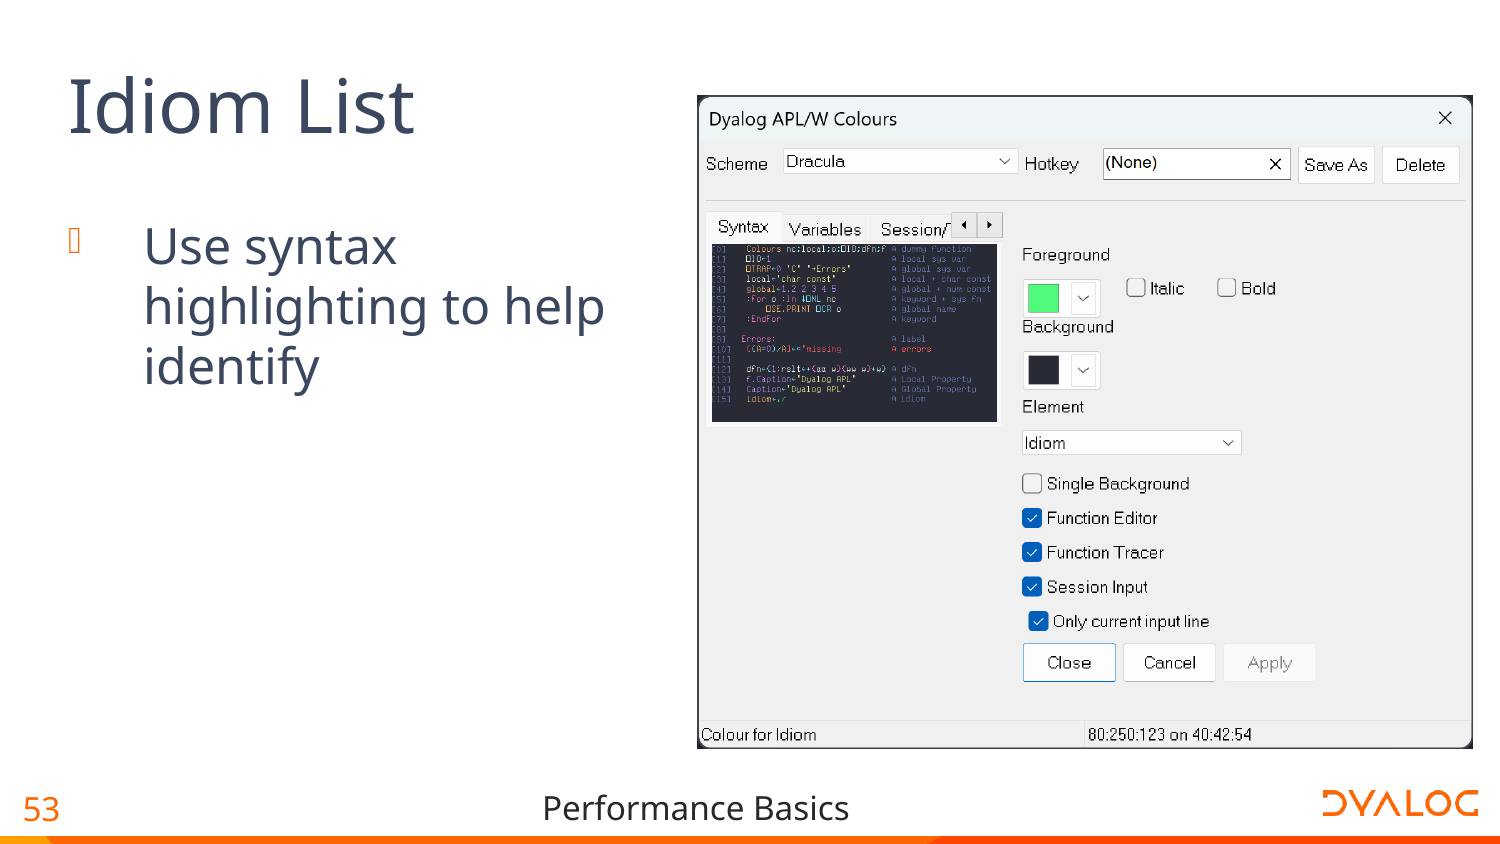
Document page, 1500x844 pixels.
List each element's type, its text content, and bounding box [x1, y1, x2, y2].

title Idiom List [53, 43, 1121, 157]
picture [1323, 790, 1478, 816]
picture [0, 836, 1500, 844]
picture [697, 94, 1473, 749]
list Use syntax highlighting to help identify [53, 207, 667, 766]
